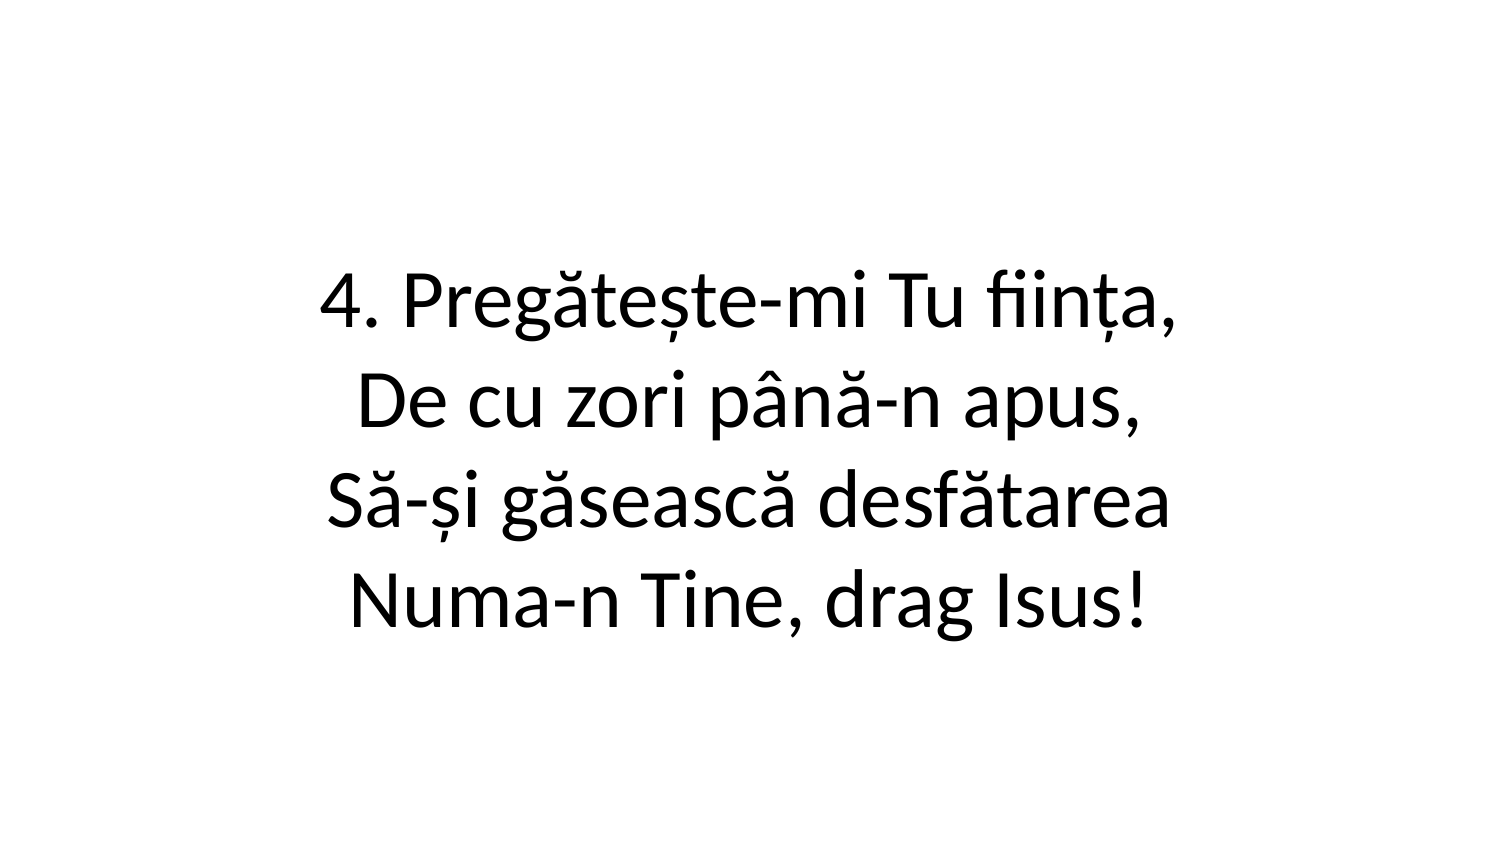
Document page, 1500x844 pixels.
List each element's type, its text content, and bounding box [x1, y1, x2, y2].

text_box 4. Pregătește-mi Tu ființa, De cu zori până-n apus, Să-și găsească desfătarea Numa-n Tine, drag Isus! [304, 192, 1196, 652]
